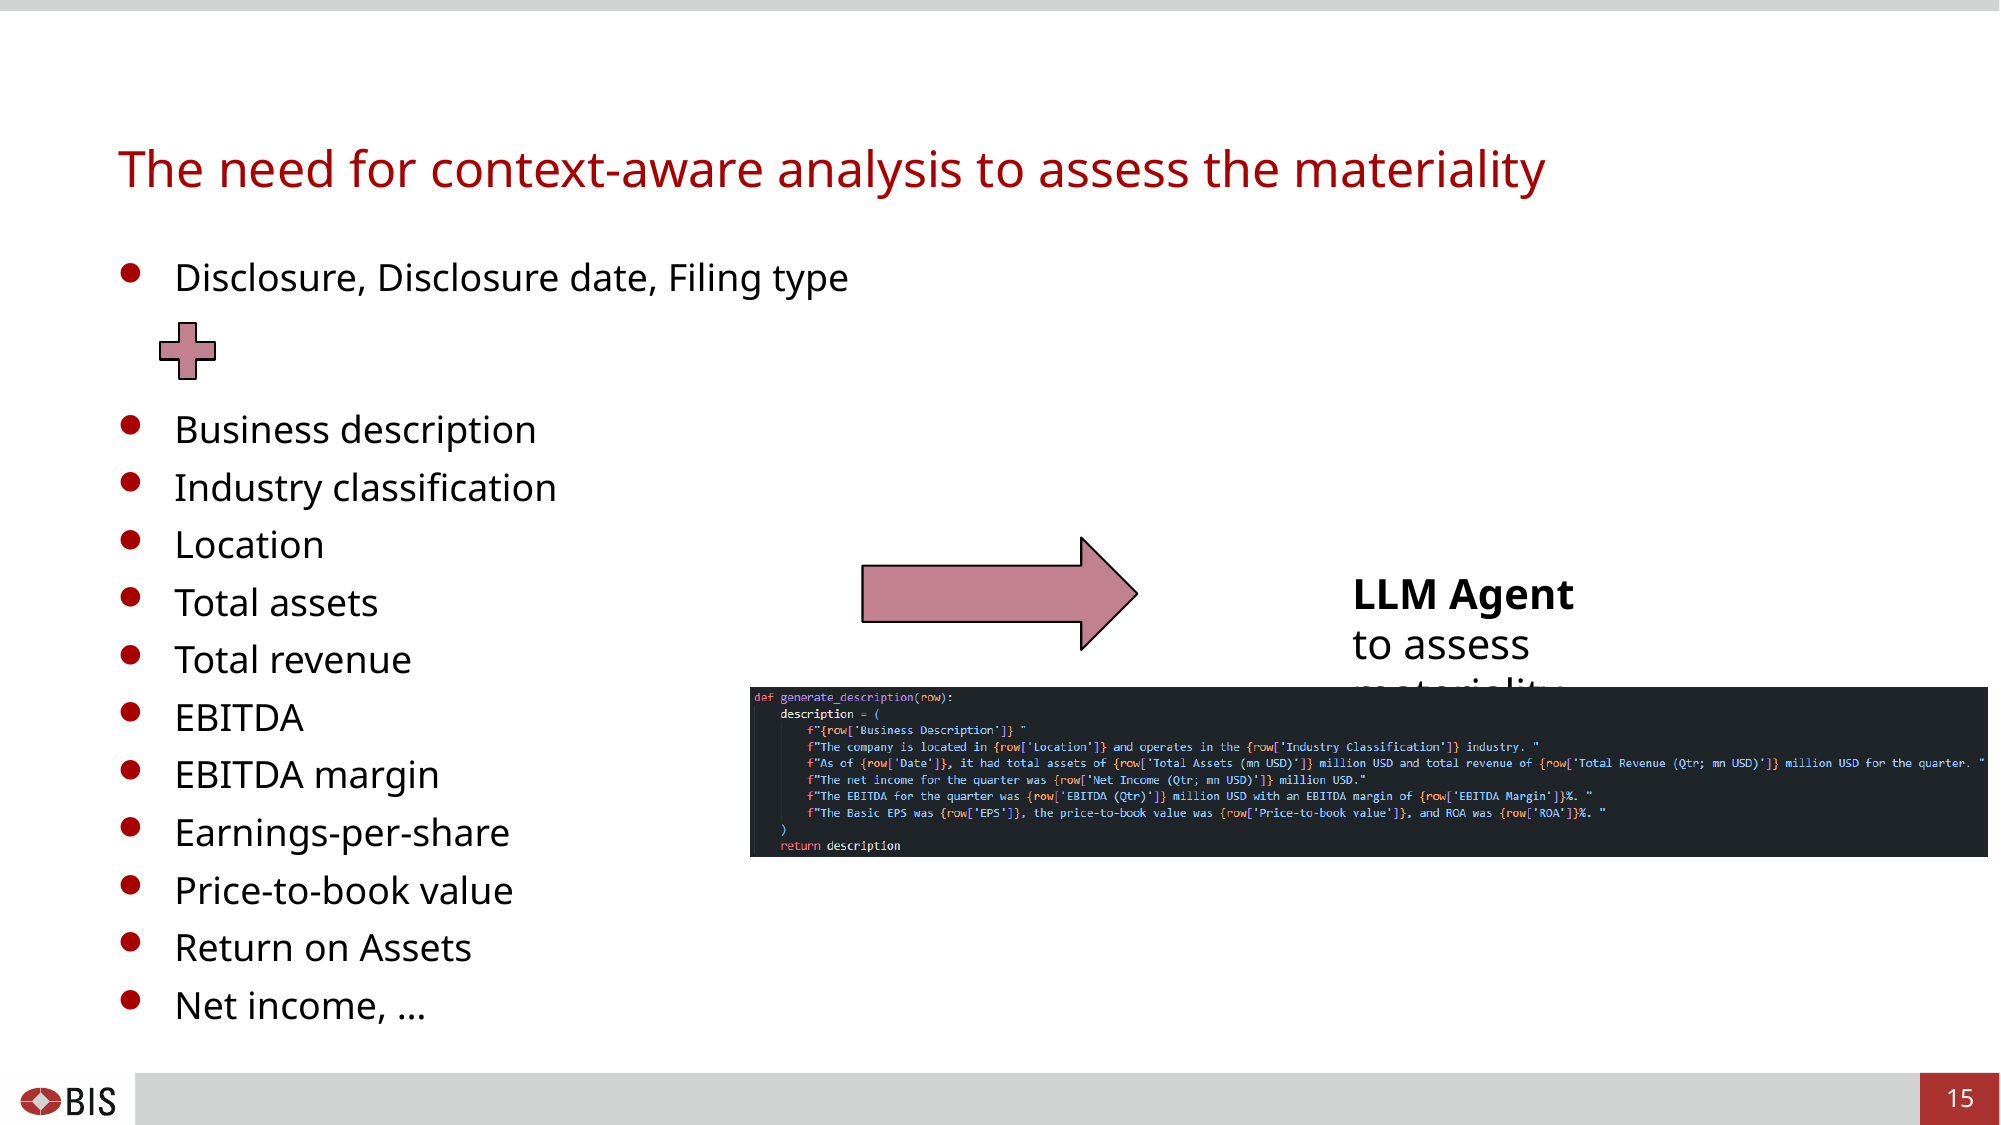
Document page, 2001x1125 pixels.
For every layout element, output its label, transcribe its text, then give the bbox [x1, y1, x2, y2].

text_box LLM Agent to assess materiality [1337, 560, 1763, 685]
slide_number 15 [1921, 1074, 2000, 1125]
text_box [862, 537, 1138, 651]
text_box [159, 322, 215, 379]
picture [749, 686, 1988, 857]
list Disclosure, Disclosure date, Filing type Business description Industry classification Location Total assets Total revenue EBITDA EBITDA margin Earnings-per-share Price-to-book value Return on Assets Net income, … [117, 249, 1867, 1038]
title The need for context-aware analysis to assess the materiality [118, 137, 1863, 214]
